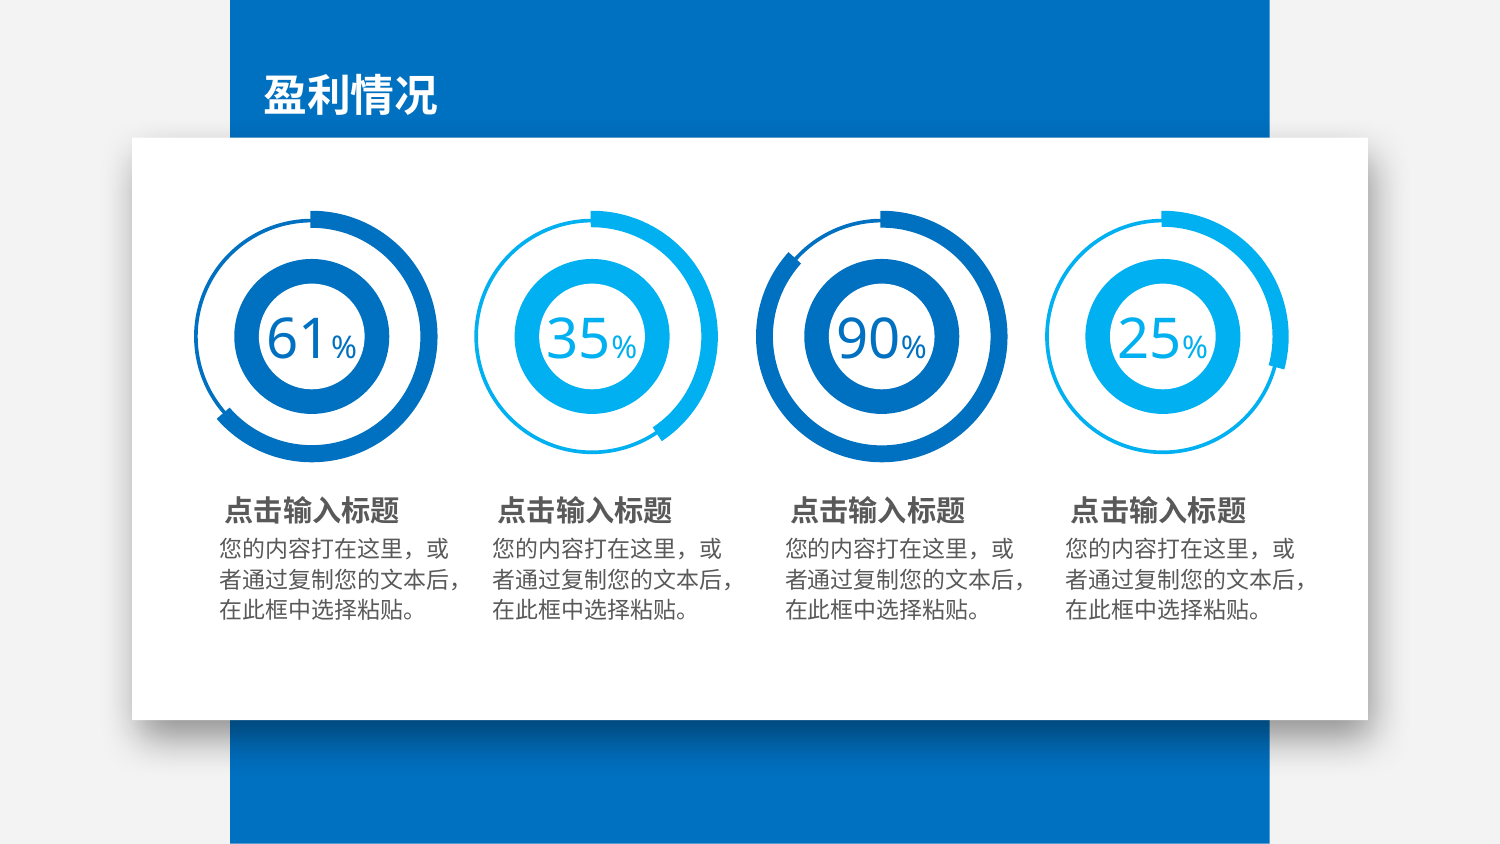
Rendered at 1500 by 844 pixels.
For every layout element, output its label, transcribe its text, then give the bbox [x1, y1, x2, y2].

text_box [755, 210, 1008, 463]
text_box 点击输入标题 [202, 484, 475, 537]
text_box 点击输入标题 [1048, 484, 1339, 537]
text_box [514, 258, 670, 414]
text_box 您的内容打在这里，或者通过复制您的文本后，在此框中选择粘贴。 [768, 537, 1034, 663]
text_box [466, 210, 718, 463]
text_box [804, 258, 960, 414]
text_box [234, 258, 390, 414]
text_box 点击输入标题 [475, 484, 766, 537]
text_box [185, 210, 438, 463]
text_box 您的内容打在这里，或者通过复制您的文本后，在此框中选择粘贴。 [475, 537, 742, 663]
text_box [1037, 210, 1289, 463]
text_box 您的内容打在这里，或者通过复制您的文本后，在此框中选择粘贴。 [1048, 537, 1315, 663]
text_box 盈利情况 [263, 61, 1035, 126]
text_box 您的内容打在这里，或者通过复制您的文本后，在此框中选择粘贴。 [202, 537, 469, 663]
text_box 点击输入标题 [767, 484, 1048, 537]
text_box [131, 137, 1369, 721]
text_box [1085, 258, 1241, 414]
